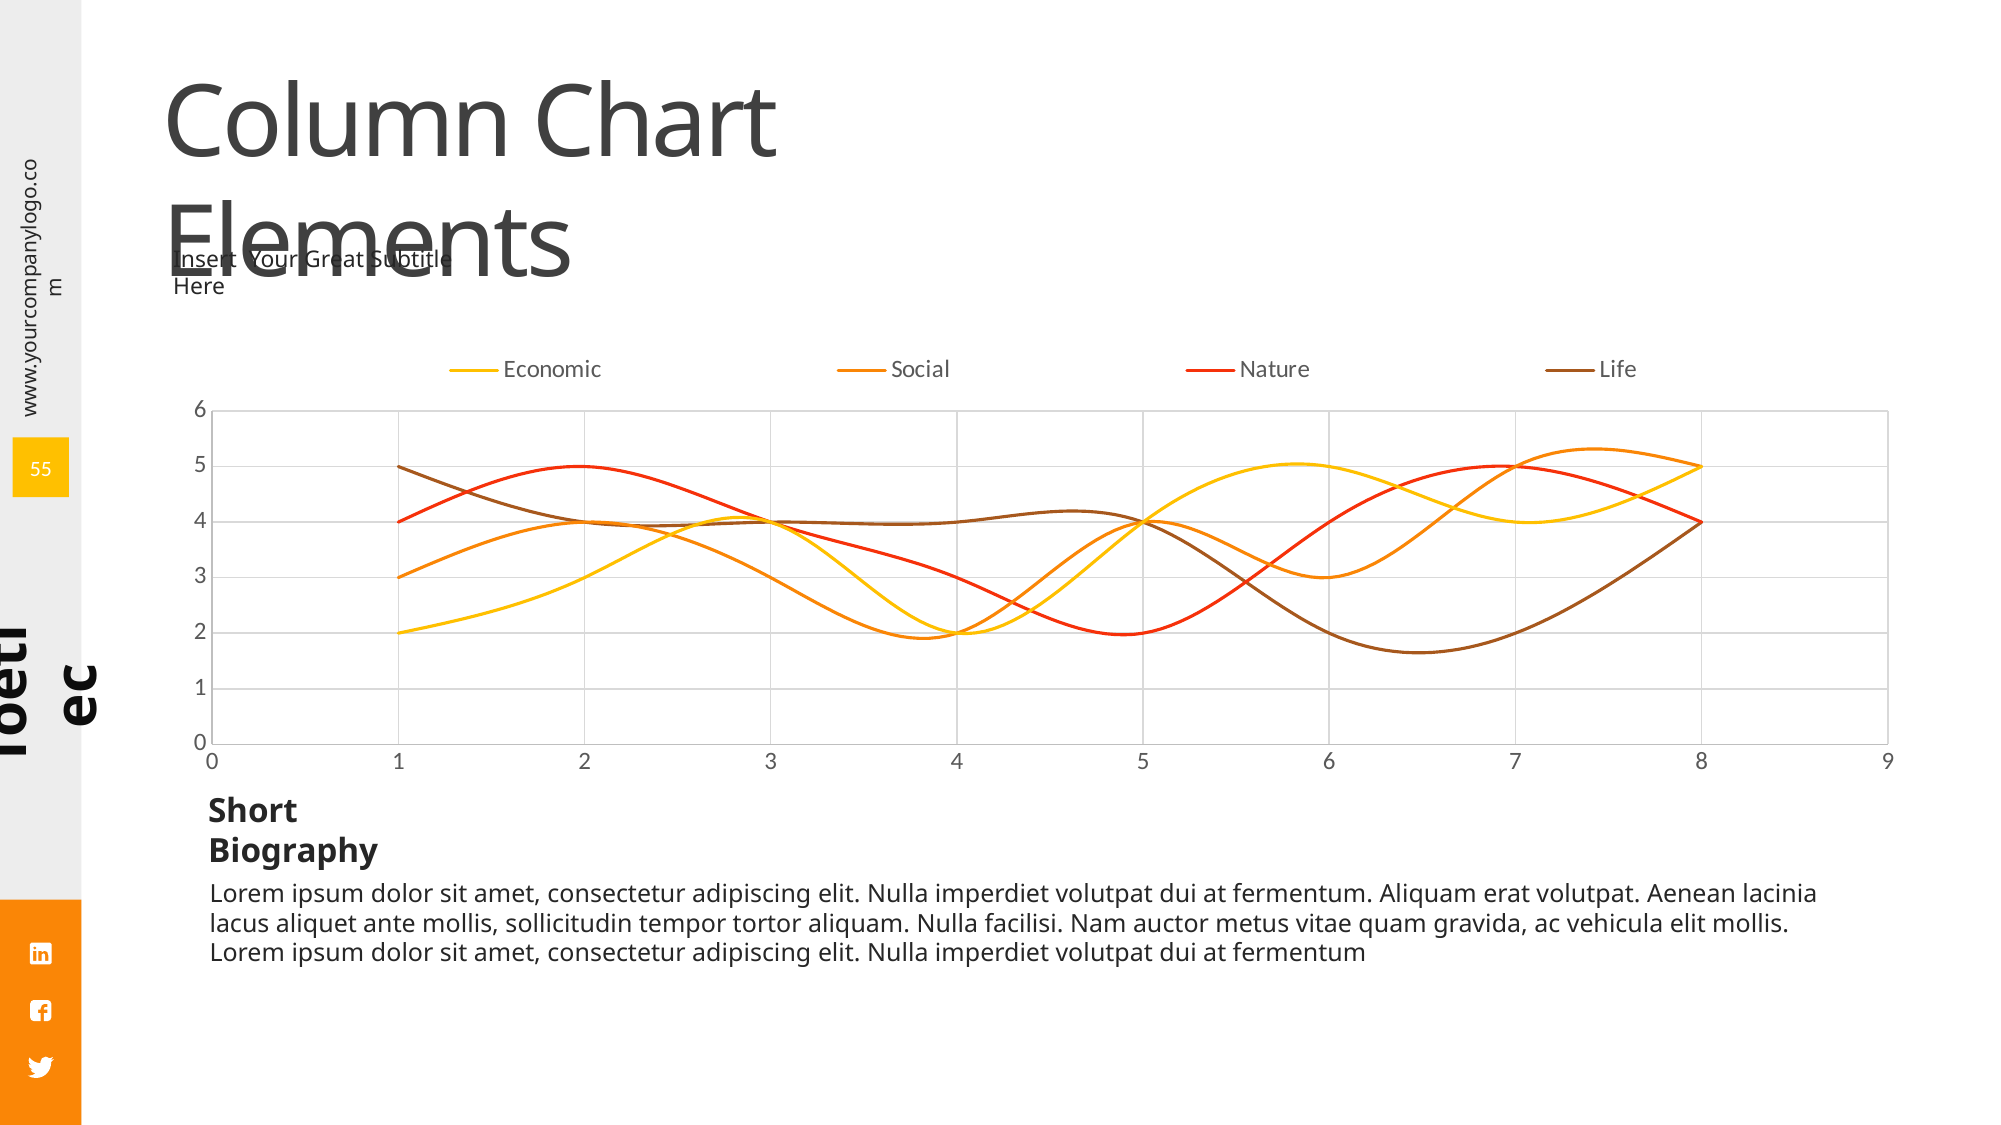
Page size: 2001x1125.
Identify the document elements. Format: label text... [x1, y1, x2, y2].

slide_number 55 [12, 437, 69, 498]
text_box Lorem ipsum dolor sit amet, consectetur adipiscing elit. Nulla imperdiet volutpat dui at fermentum. Aliquam erat volutpat. Aenean lacinia lacus aliquet ante mollis, sollicitudin tempor tortor aliquam. Nulla facilisi. Nam auctor metus vitae quam gravida, ac vehicula elit mollis. Lorem ipsum dolor sit amet, consectetur adipiscing elit. Nulla imperdiet volutpat dui at fermentum [194, 869, 1873, 975]
text_box Insert Your Great Subtitle Here [158, 237, 512, 307]
text_box Short Biography [193, 795, 478, 863]
text_box Column Chart Elements [147, 116, 987, 236]
chart [158, 341, 1930, 785]
